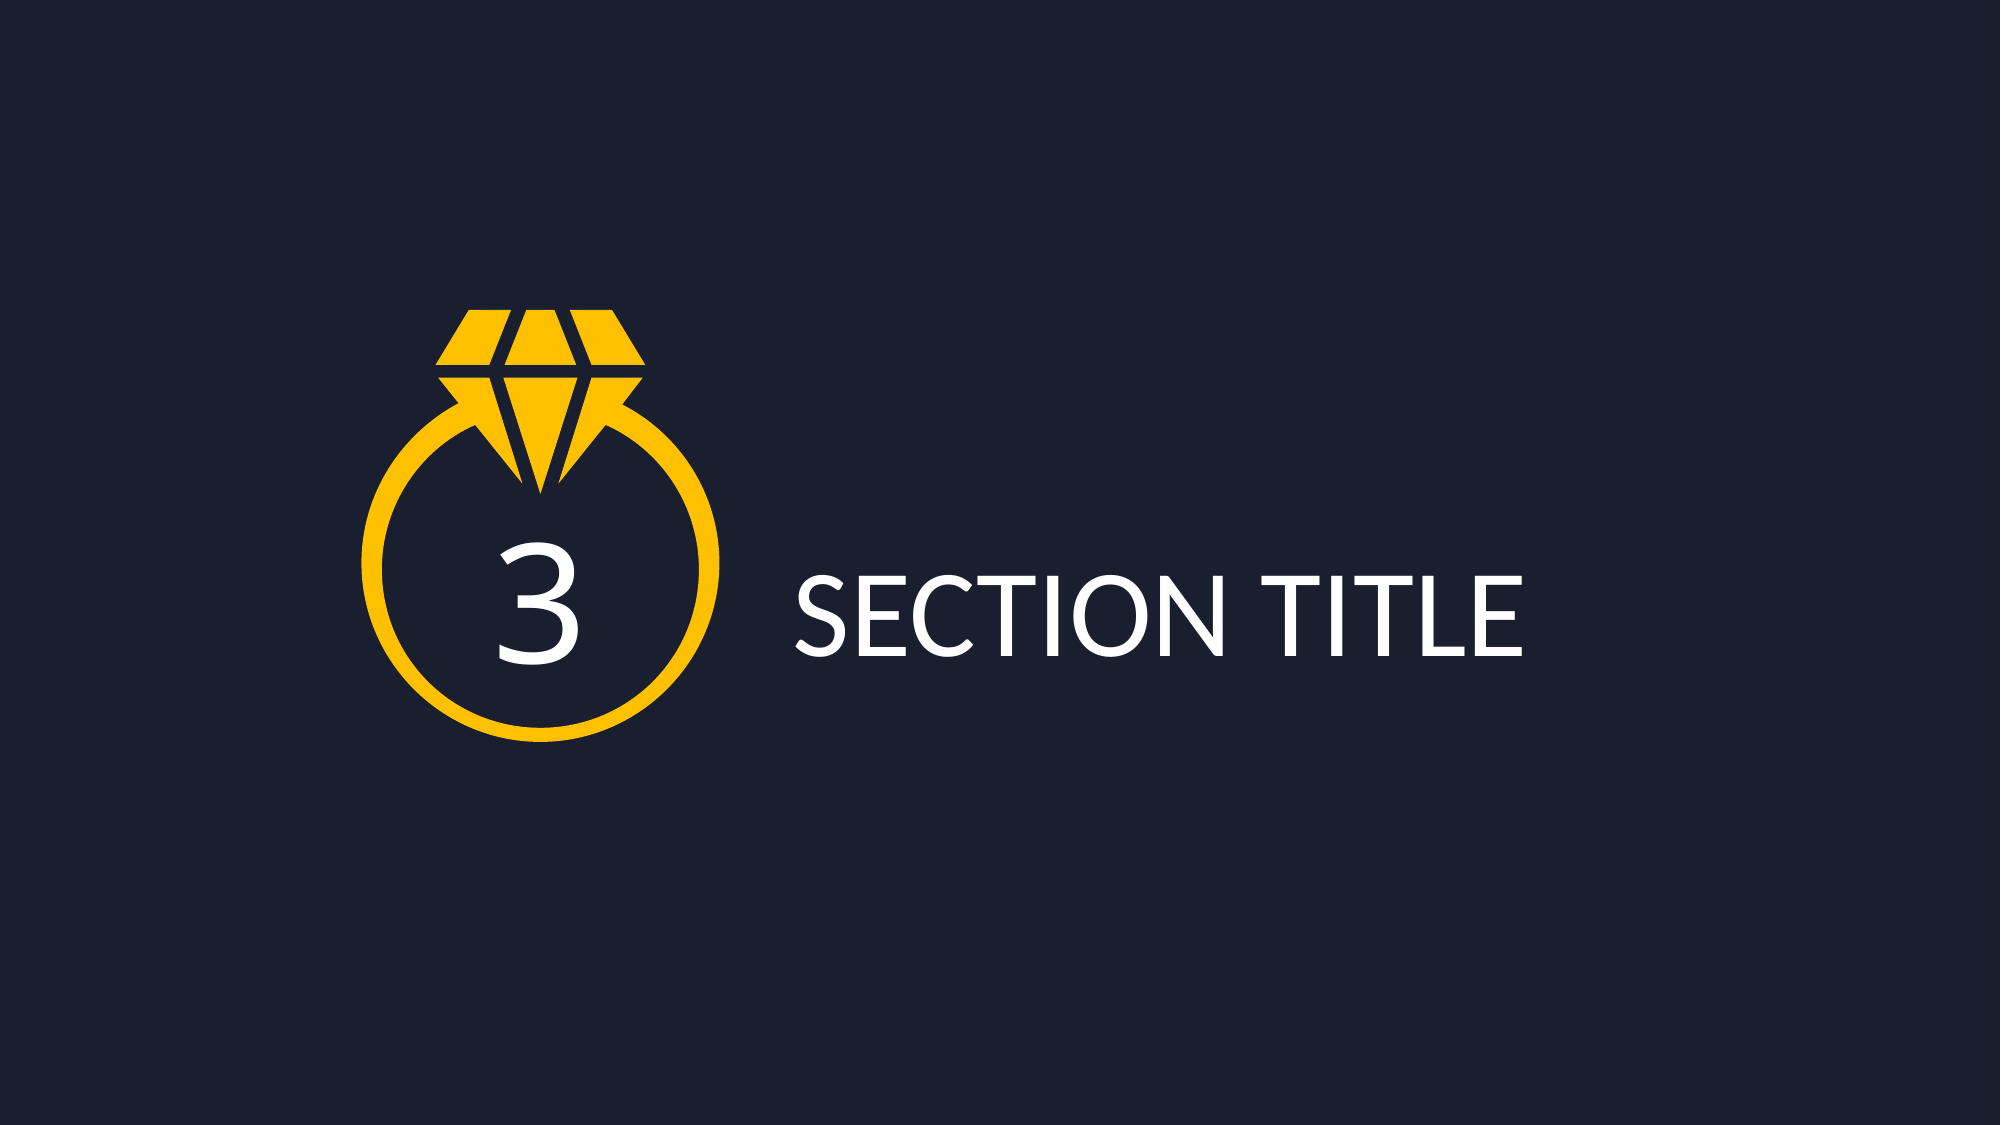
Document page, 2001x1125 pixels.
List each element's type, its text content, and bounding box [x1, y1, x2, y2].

list 3 [361, 477, 720, 742]
title SECTION TITLE [777, 215, 1862, 692]
